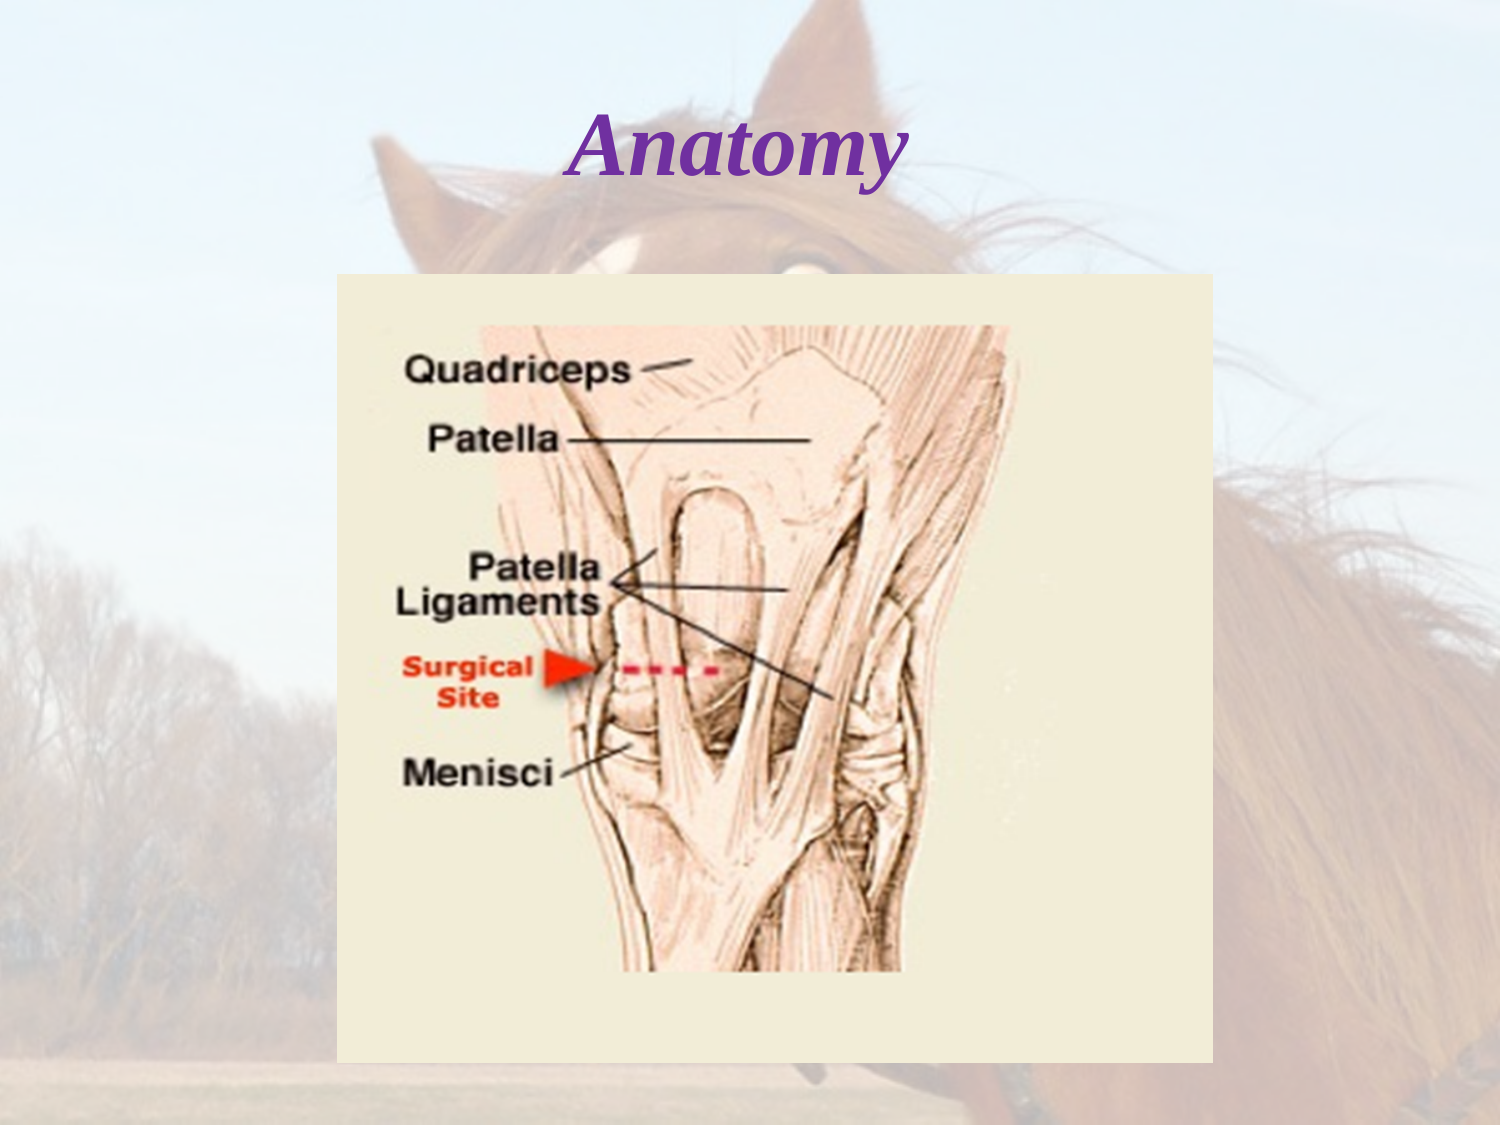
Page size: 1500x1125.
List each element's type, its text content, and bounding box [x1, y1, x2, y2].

picture [337, 274, 1213, 1063]
title Anatomy [75, 45, 1425, 233]
